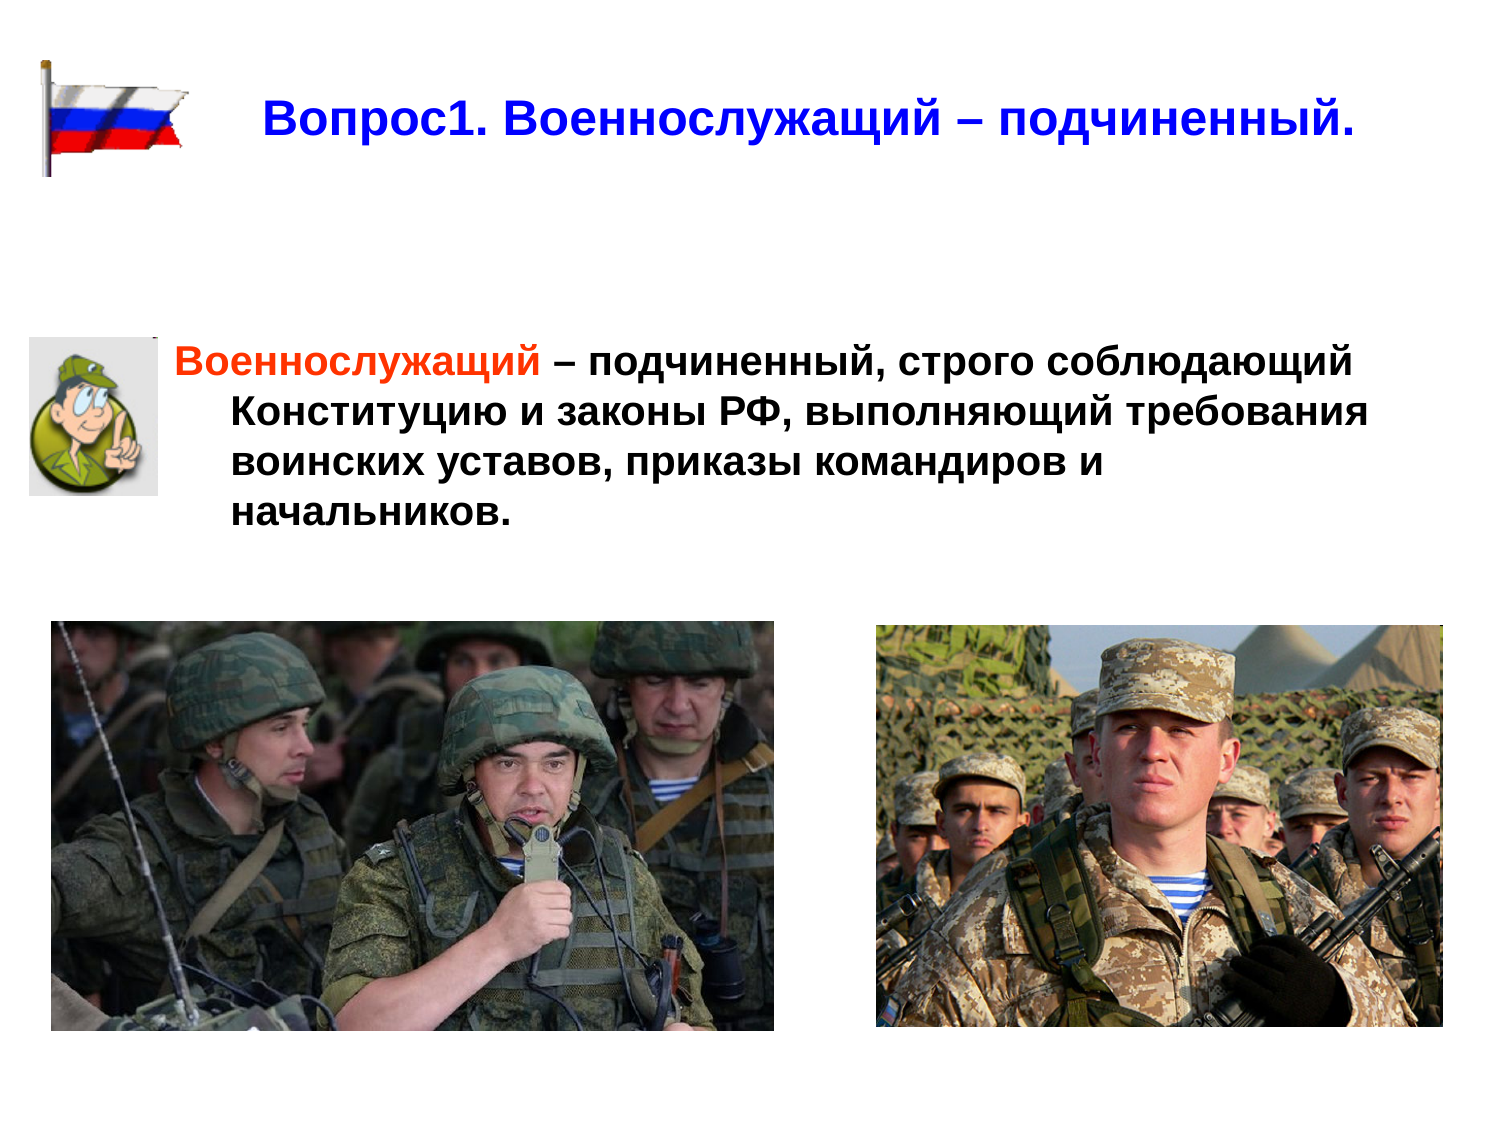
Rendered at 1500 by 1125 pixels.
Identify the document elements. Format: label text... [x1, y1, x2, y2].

text_box Военнослужащий – подчиненный, строго соблюдающий Конституцию и законы РФ, выполняющий требования воинских уставов, приказы командиров и начальников. [159, 326, 1388, 542]
picture [36, 60, 194, 177]
text_box Вопрос1. Военнослужащий – подчиненный. [194, 78, 1447, 185]
picture [51, 621, 774, 1031]
picture [29, 337, 158, 496]
picture [875, 624, 1444, 1028]
